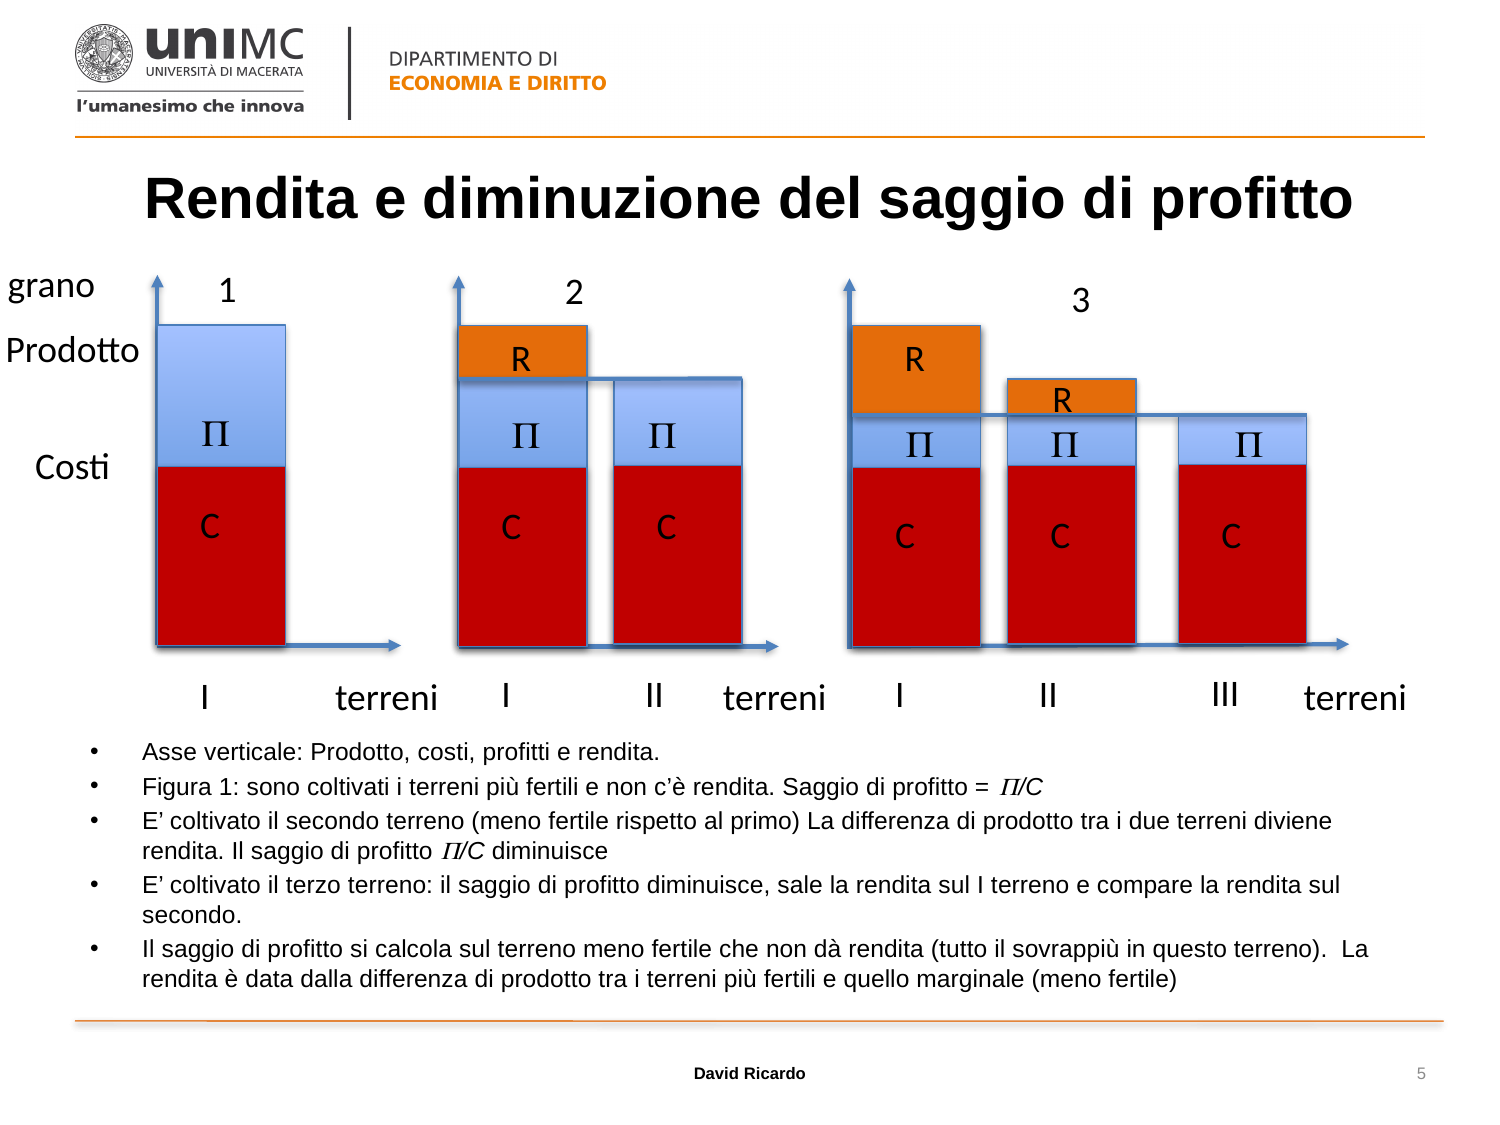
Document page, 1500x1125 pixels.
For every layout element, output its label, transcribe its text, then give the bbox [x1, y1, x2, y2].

slide_number 5 [1091, 1042, 1442, 1103]
picture [75, 24, 1425, 138]
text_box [849, 267, 1431, 727]
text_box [0, 252, 462, 727]
footer David Ricardo [512, 1042, 988, 1103]
title Rendita e diminuzione del saggio di profitto [75, 149, 1425, 241]
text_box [458, 259, 850, 727]
list Asse verticale: Prodotto, costi, profitti e rendita. Figura 1: sono coltivati i terreni più fertili e non c’è rendita. Saggio di profitto = /C E’ coltivato il secondo terreno (meno fertile rispetto al primo) La differenza di prodotto tra i due terreni diviene rendita. Il saggio di profitto /C diminuisce E’ coltivato il terzo terreno: il saggio di profitto diminuisce, sale la rendita sul I terreno e compare la rendita sul secondo. Il saggio di profitto si calcola sul terreno meno fertile che non dà rendita (tutto il sovrappiù in questo terreno). La rendita è data dalla differenza di prodotto tra i terreni più fertili e quello marginale (meno fertile) [75, 735, 1425, 1005]
